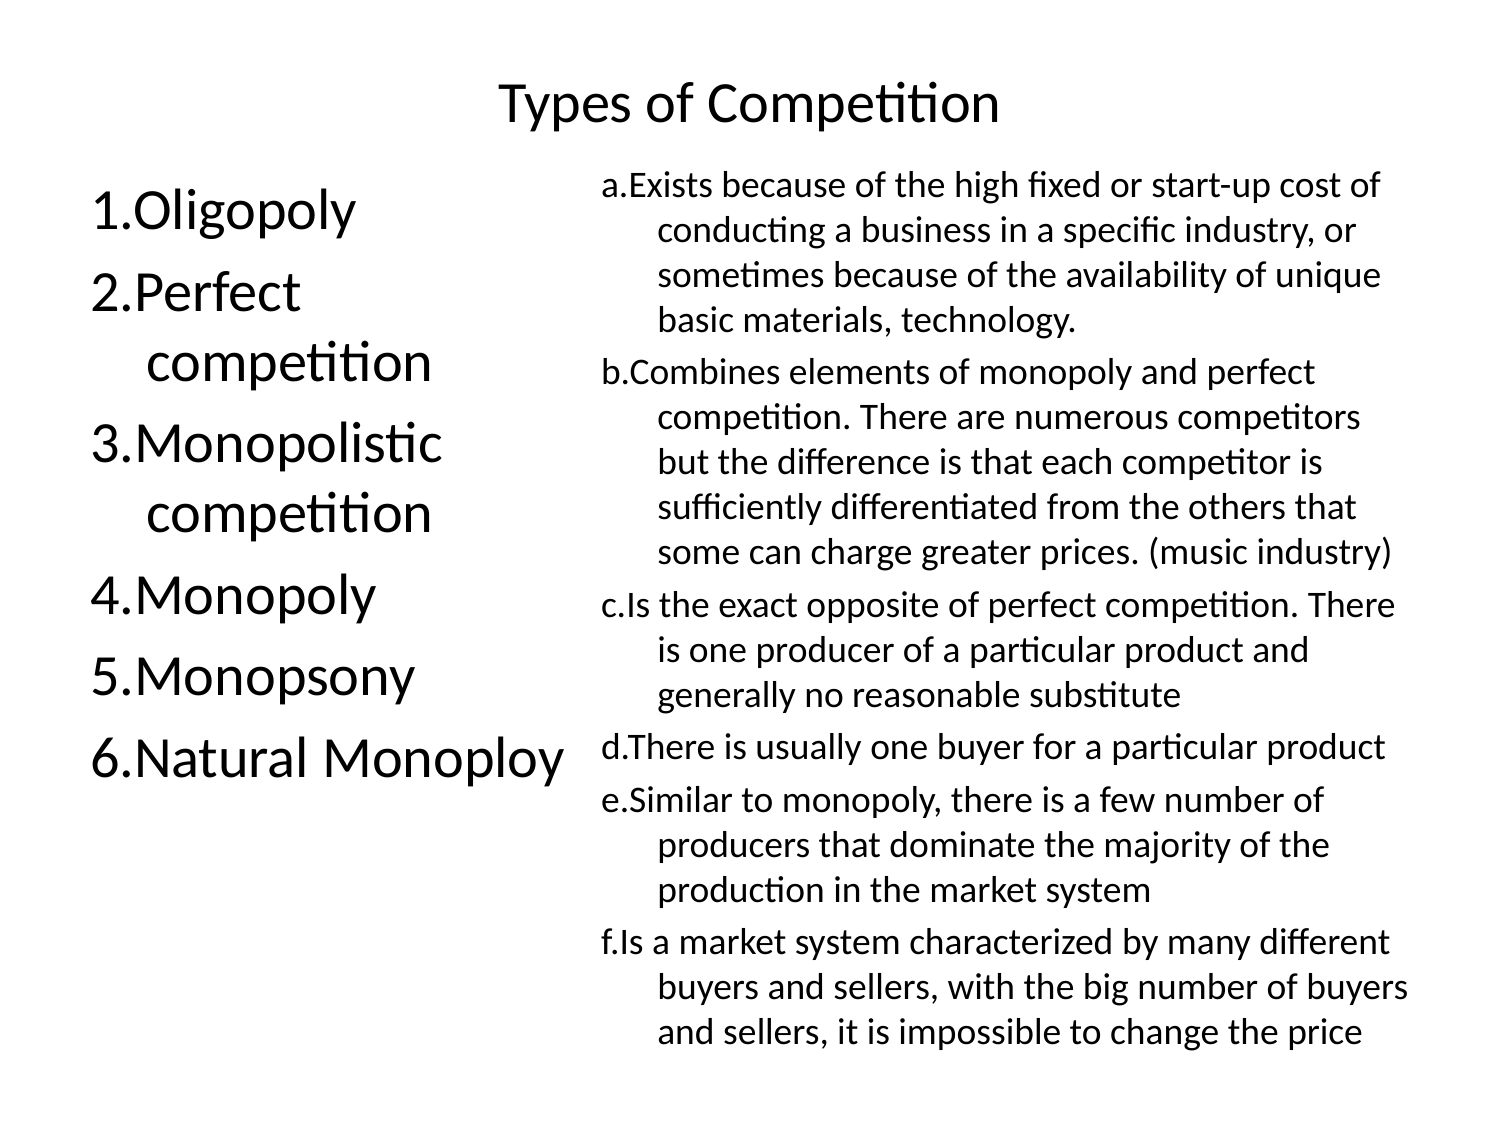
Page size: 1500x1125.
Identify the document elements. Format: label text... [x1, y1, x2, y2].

list a.Exists because of the high fixed or start-up cost of conducting a business in a specific industry, or sometimes because of the availability of unique basic materials, technology. b.Combines elements of monopoly and perfect competition. There are numerous competitors but the difference is that each competitor is sufficiently differentiated from the others that some can charge greater prices. (music industry) c.Is the exact opposite of perfect competition. There is one producer of a particular product and generally no reasonable substitute d.There is usually one buyer for a particular product e.Similar to monopoly, there is a few number of producers that dominate the majority of the production in the market system f.Is a market system characterized by many different buyers and sellers, with the big number of buyers and sellers, it is impossible to change the price [585, 152, 1430, 1102]
list 1.Oligopoly 2.Perfect competition 3.Monopolistic competition 4.Monopoly 5.Monopsony 6.Natural Monoploy [75, 164, 585, 1005]
title Types of Competition [75, 45, 1425, 153]
